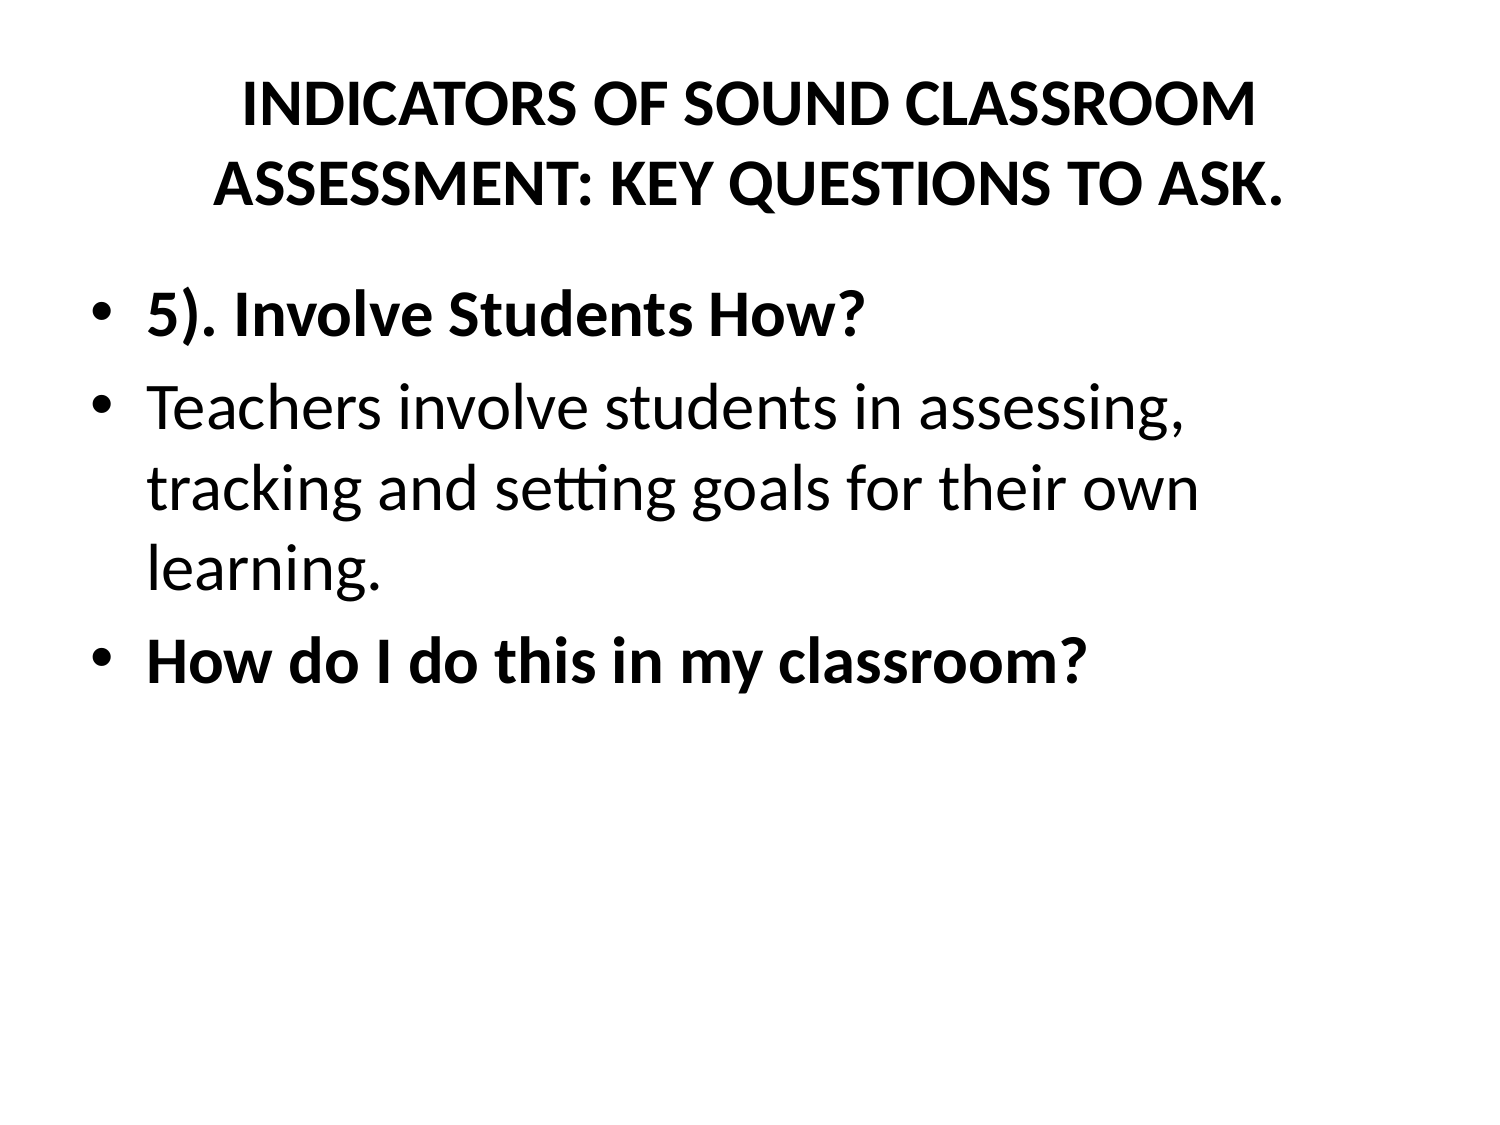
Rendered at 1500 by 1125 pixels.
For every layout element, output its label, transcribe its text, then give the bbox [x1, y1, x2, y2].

list 5). Involve Students How? Teachers involve students in assessing, tracking and setting goals for their own learning. How do I do this in my classroom? [75, 262, 1425, 1005]
title INDICATORS OF SOUND CLASSROOM ASSESSMENT: KEY QUESTIONS TO ASK. [75, 45, 1425, 233]
